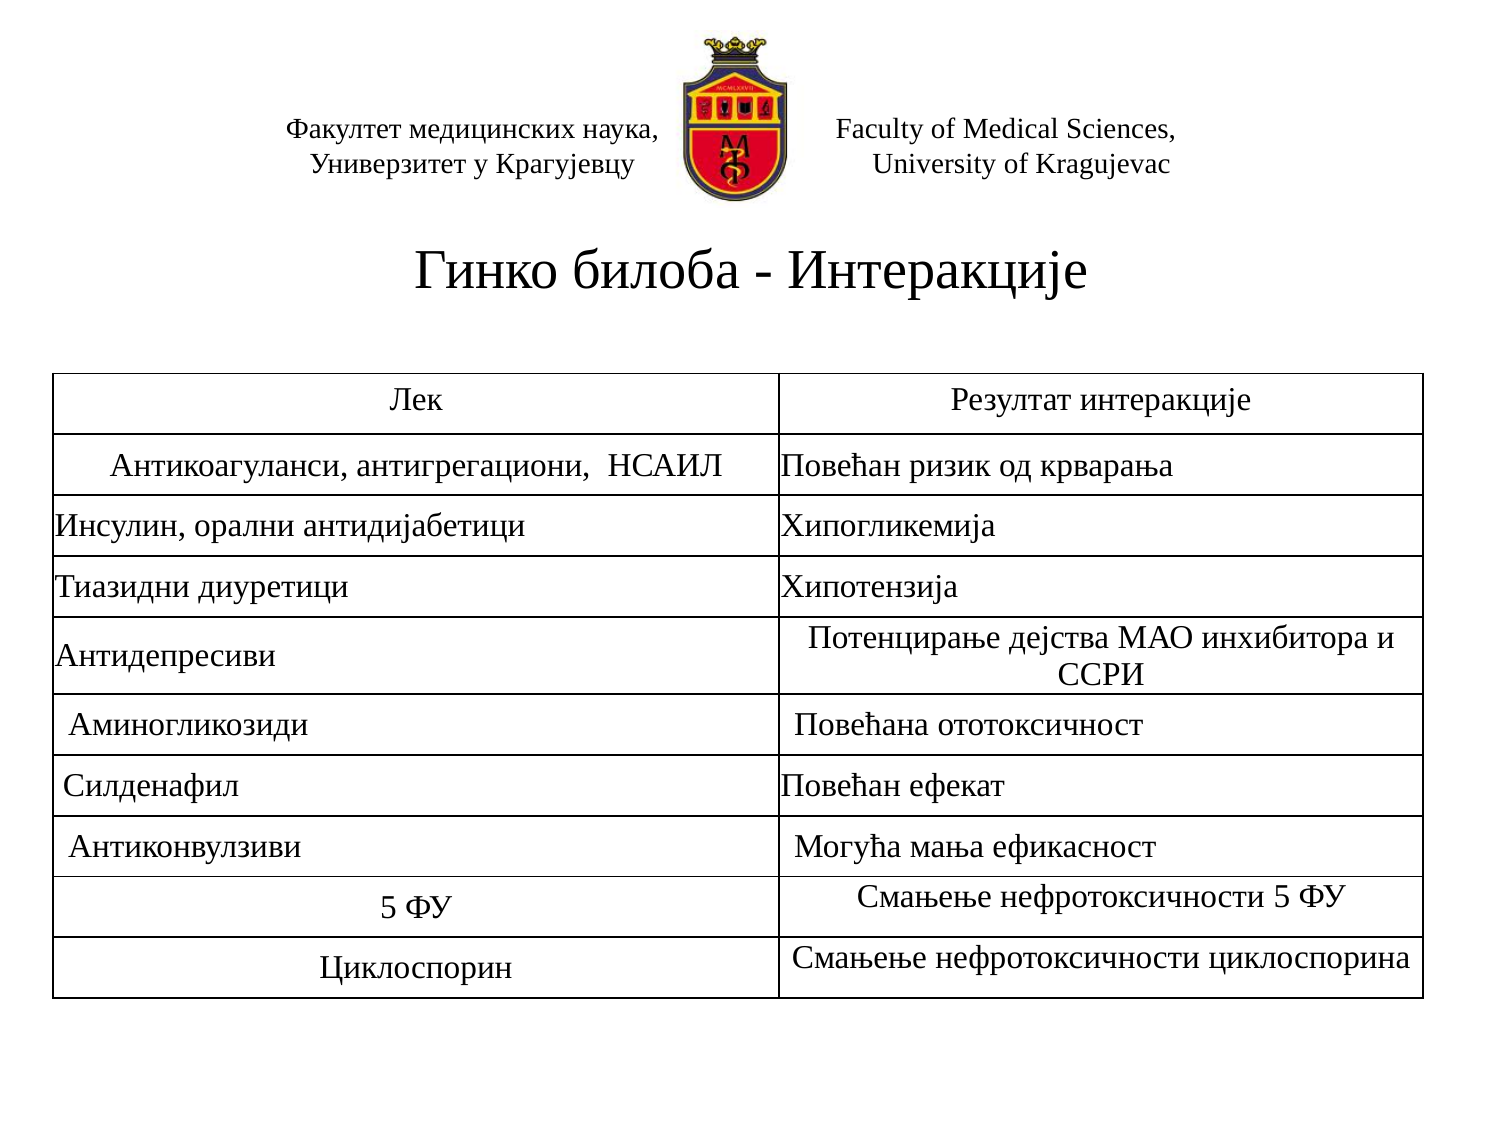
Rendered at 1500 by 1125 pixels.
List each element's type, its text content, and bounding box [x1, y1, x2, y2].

table_cell Повећана ототоксичност [780, 695, 1422, 754]
title Гинко билоба - Интеракције [76, 172, 1427, 361]
table_cell Антиконвулзиви [54, 817, 778, 876]
table_cell Аминогликозиди [54, 695, 778, 754]
table_cell Смањење нефротоксичности 5 ФУ [780, 877, 1422, 936]
table_header Резултат интеракције [780, 374, 1422, 433]
table_cell Повећан ефекат [780, 756, 1422, 815]
table_cell Потенцирање дејства МАО инхибитора и ССРИ [780, 618, 1422, 693]
table_cell Хипотензија [780, 557, 1422, 616]
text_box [253, 30, 1223, 209]
table_cell Антикоагуланси, антигрегациони, НСАИЛ [54, 435, 778, 494]
table_cell Циклоспорин [54, 938, 778, 997]
table_cell Повећан ризик од крварања [780, 435, 1422, 494]
table_cell Антидепресиви [54, 618, 778, 693]
table_cell Смањење нефротоксичности циклоспорина [780, 938, 1422, 997]
table_cell Тиазидни диуретици [54, 557, 778, 616]
table_cell Силденафил [54, 756, 778, 815]
table_cell Хипогликемија [780, 496, 1422, 555]
table_cell Инсулин, орални антидијабетици [54, 496, 778, 555]
table_header Лек [54, 374, 778, 433]
table_cell 5 ФУ [54, 877, 778, 936]
table_cell Могућа мања ефикасност [780, 817, 1422, 876]
